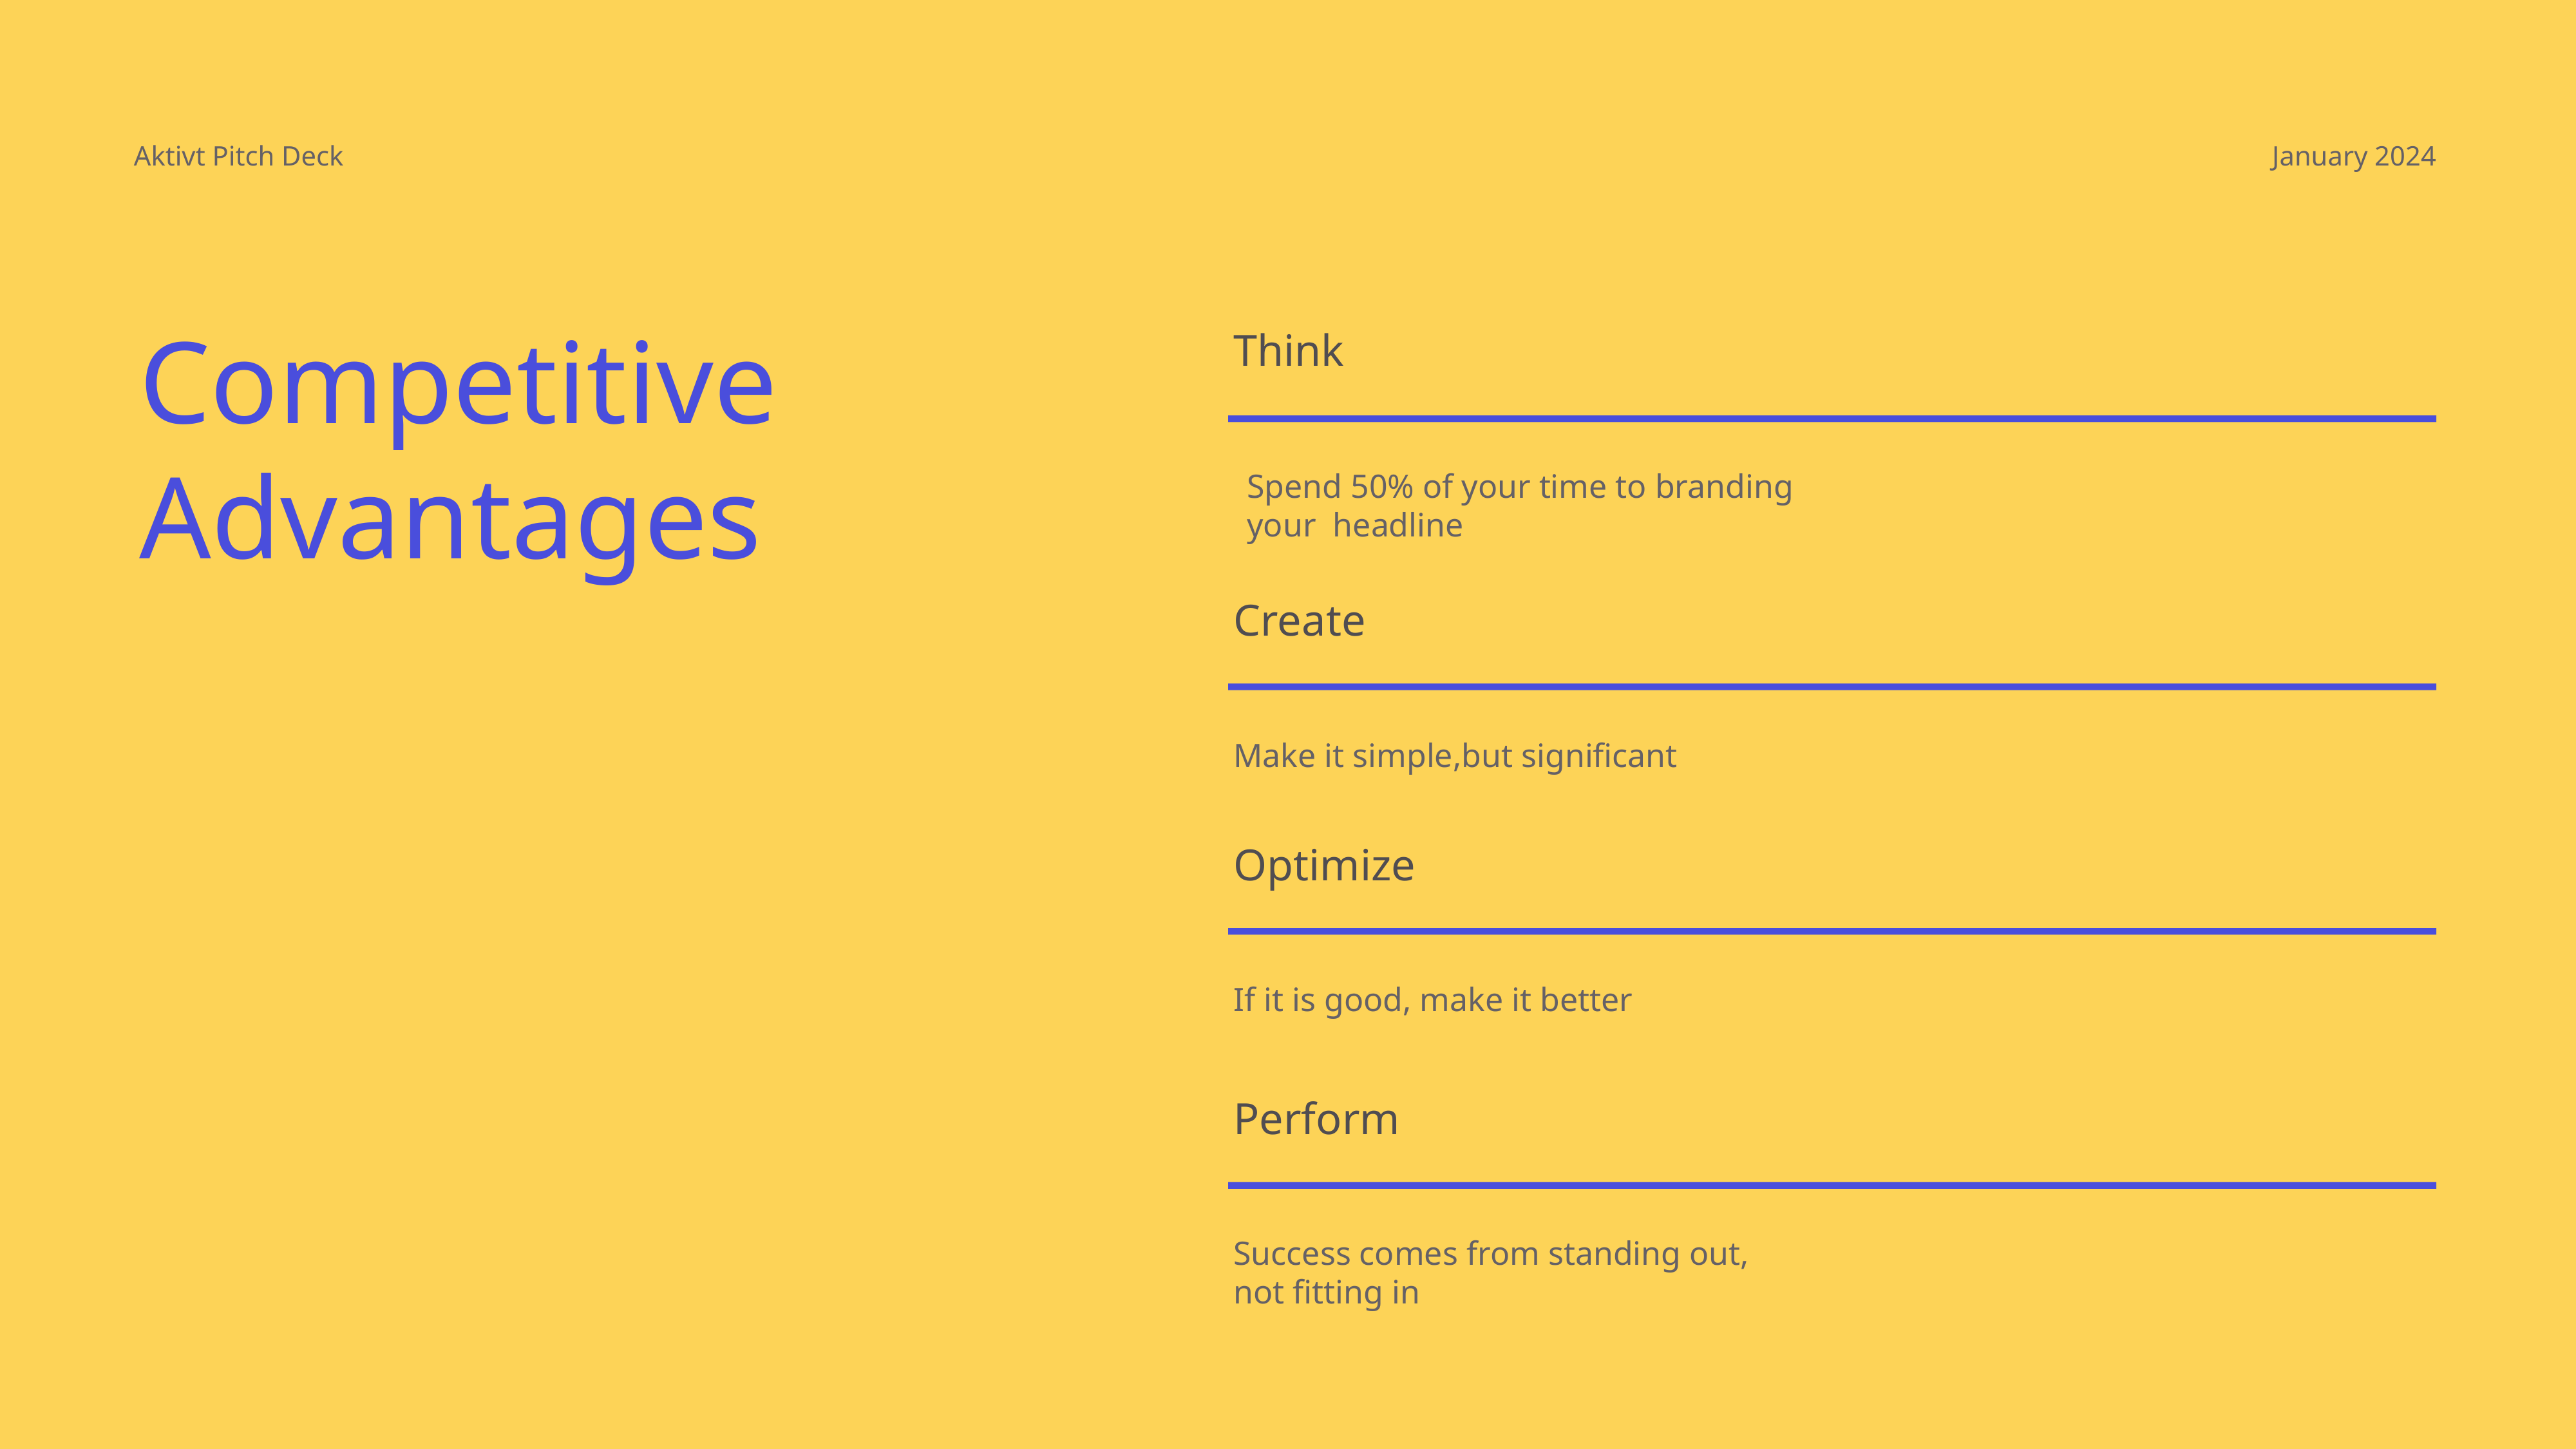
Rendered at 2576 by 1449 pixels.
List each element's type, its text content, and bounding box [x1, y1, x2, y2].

text_box Aktivt Pitch Deck [128, 133, 349, 177]
text_box [1228, 683, 2437, 690]
text_box Spend 50% of your time to branding your headline [1242, 460, 1808, 549]
text_box Think [1228, 307, 1562, 381]
text_box Perform [1228, 1075, 1562, 1149]
text_box [1228, 928, 2437, 935]
text_box Create [1228, 577, 1562, 650]
text_box Optimize [1228, 822, 1562, 895]
text_box [1228, 415, 2437, 422]
text_box Make it simple,but significant [1228, 729, 1794, 779]
text_box [1228, 1182, 2437, 1189]
text_box Success comes from standing out, not fitting in [1228, 1227, 1794, 1316]
text_box Competitive Advantages [134, 305, 976, 587]
text_box January 2024 [2266, 133, 2442, 177]
text_box If it is good, make it better [1228, 974, 1794, 1023]
